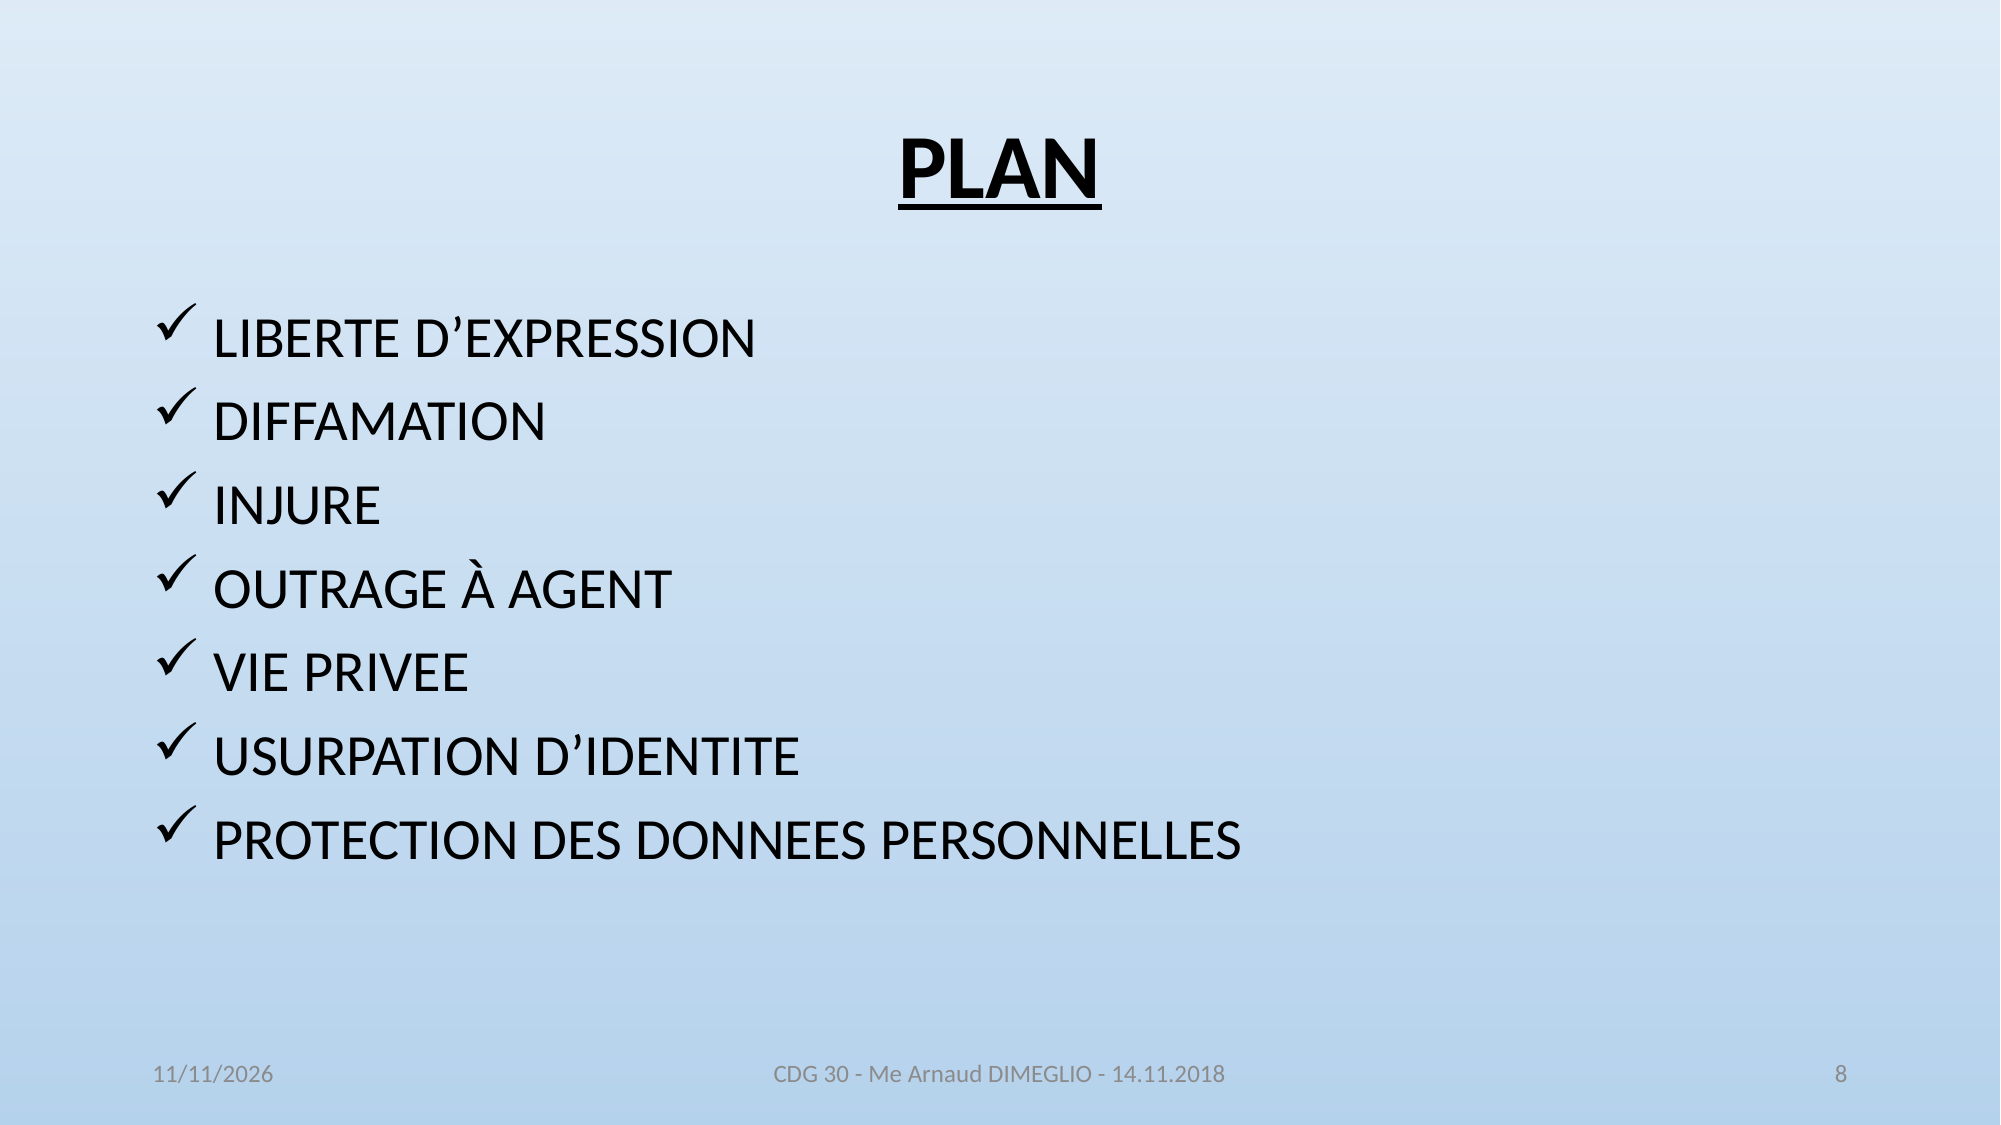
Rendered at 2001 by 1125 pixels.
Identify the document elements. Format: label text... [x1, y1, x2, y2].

list LIBERTE D’EXPRESSION DIFFAMATION INJURE OUTRAGE À AGENT VIE PRIVEE USURPATION D’IDENTITE PROTECTION DES DONNEES PERSONNELLES [137, 299, 1863, 891]
slide_number 8 [1412, 1042, 1863, 1103]
title PLAN [137, 59, 1863, 278]
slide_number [137, 1042, 588, 1103]
footer CDG 30 - Me Arnaud DIMEGLIO - 14.11.2018 [662, 1042, 1338, 1103]
